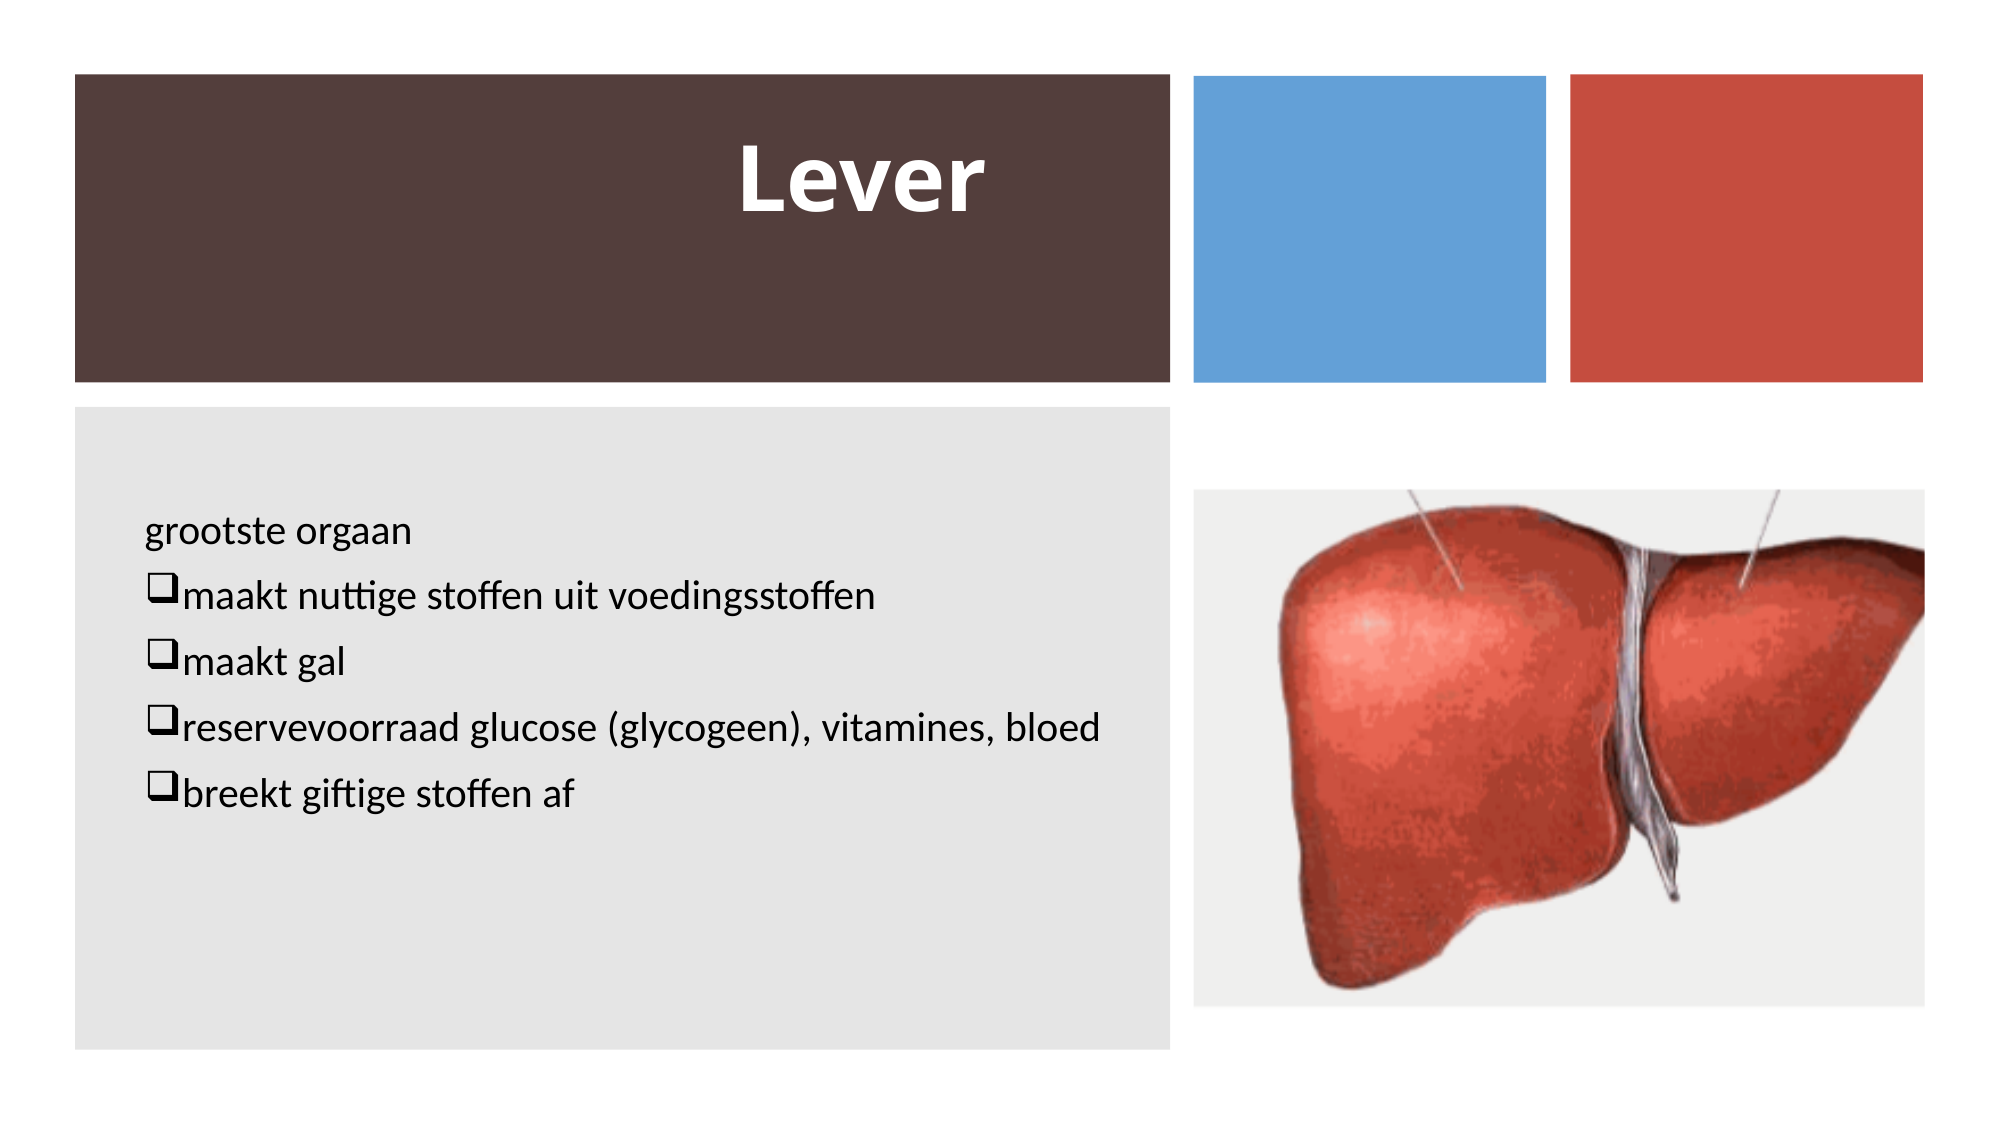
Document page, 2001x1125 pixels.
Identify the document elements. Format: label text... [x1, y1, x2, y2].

text_box [74, 73, 1171, 383]
list grootste orgaan maakt nuttige stoffen uit voedingsstoffen maakt gal reservevoorraad glucose (glycogeen), vitamines, bloed breekt giftige stoffen af [129, 459, 1119, 998]
title Lever [120, 120, 1119, 354]
text_box [1569, 73, 1924, 383]
text_box [1193, 75, 1547, 384]
picture [1193, 406, 1925, 1050]
text_box [74, 406, 1171, 1051]
